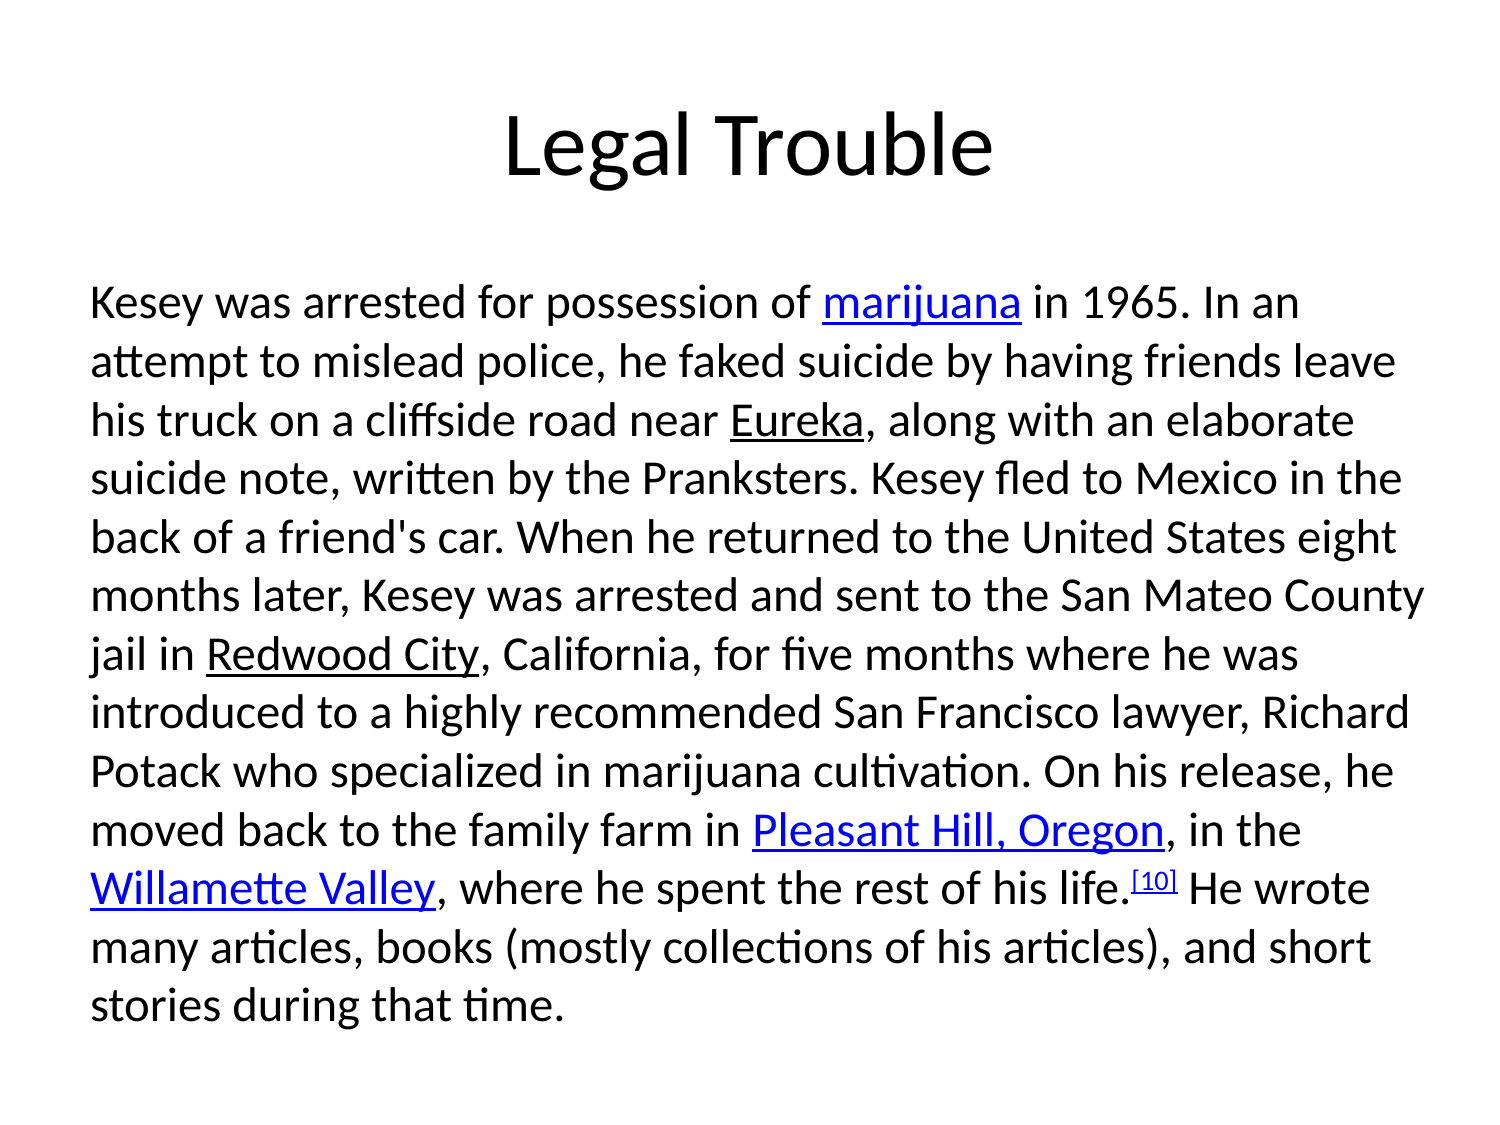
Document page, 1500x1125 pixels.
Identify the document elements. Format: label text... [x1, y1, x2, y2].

title Legal Trouble [75, 45, 1425, 233]
list Kesey was arrested for possession of marijuana in 1965. In an attempt to mislead police, he faked suicide by having friends leave his truck on a cliffside road near Eureka, along with an elaborate suicide note, written by the Pranksters. Kesey fled to Mexico in the back of a friend's car. When he returned to the United States eight months later, Kesey was arrested and sent to the San Mateo County jail in Redwood City, California, for five months where he was introduced to a highly recommended San Francisco lawyer, Richard Potack who specialized in marijuana cultivation. On his release, he moved back to the family farm in Pleasant Hill, Oregon, in the Willamette Valley, where he spent the rest of his life.[10] He wrote many articles, books (mostly collections of his articles), and short stories during that time. [75, 262, 1447, 1071]
